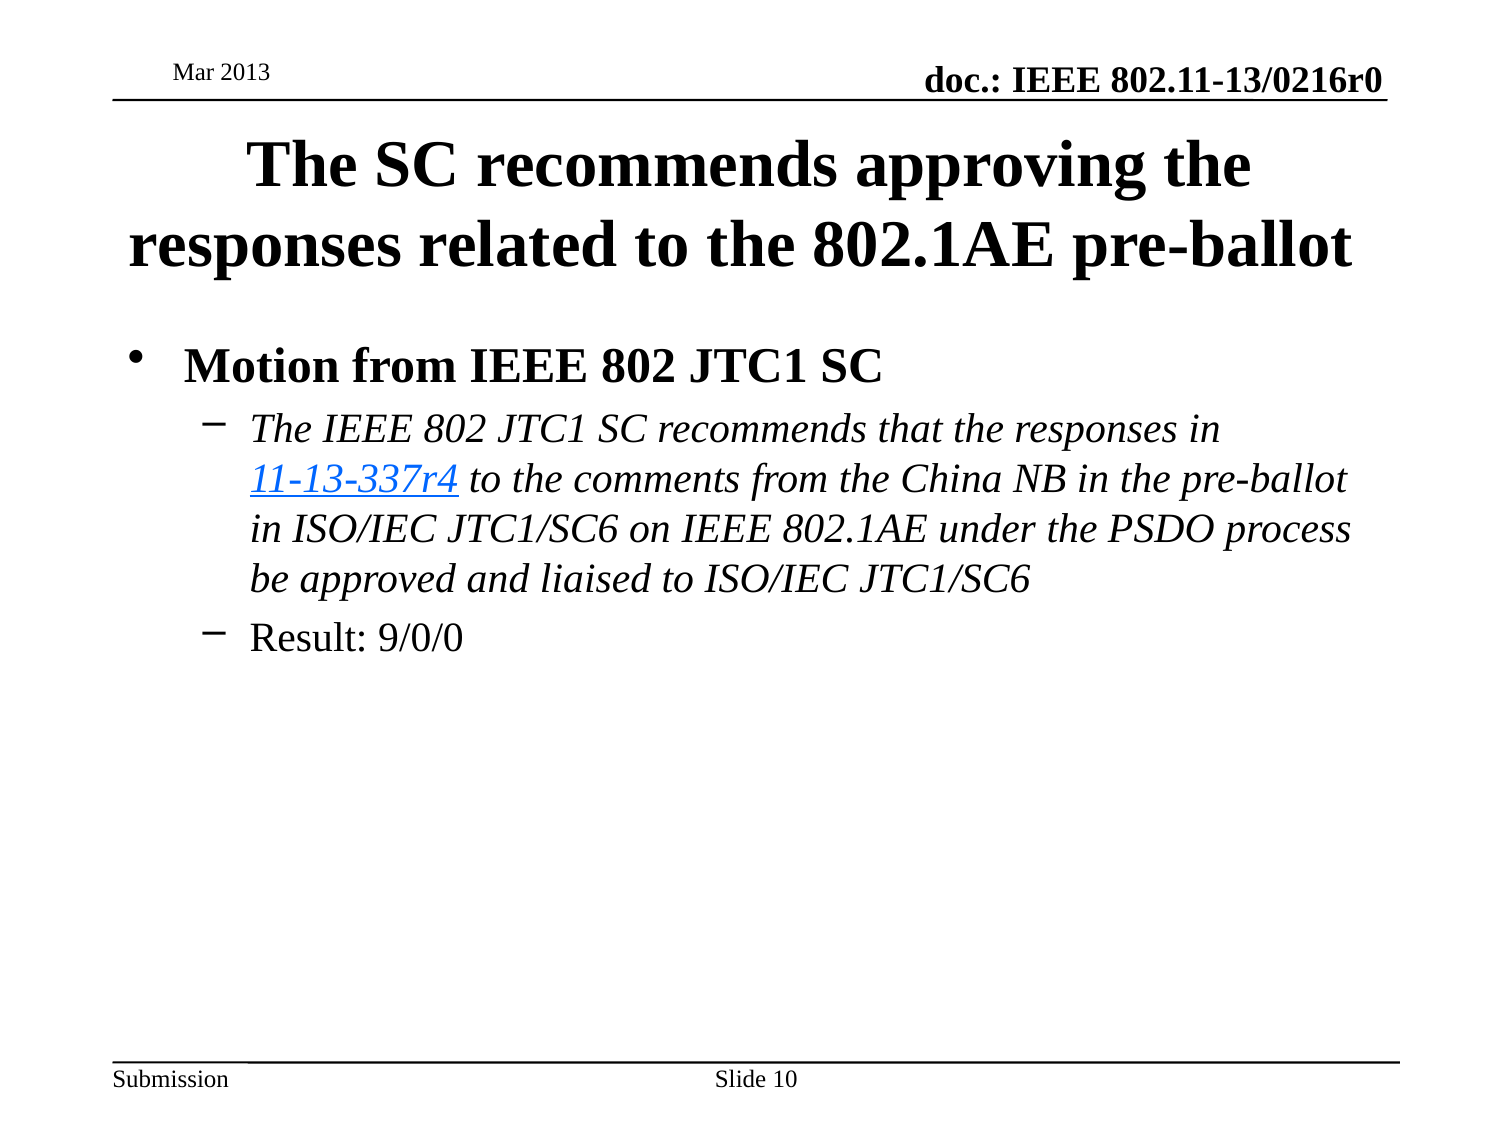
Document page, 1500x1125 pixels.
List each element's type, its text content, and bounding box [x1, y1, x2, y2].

title The SC recommends approving the responses related to the 802.1AE pre-ballot [112, 112, 1388, 288]
footer Mar 2013 [114, 54, 271, 101]
list Motion from IEEE 802 JTC1 SC The IEEE 802 JTC1 SC recommends that the responses in 11-13-337r4 to the comments from the China NB in the pre-ballot in ISO/IEC JTC1/SC6 on IEEE 802.1AE under the PSDO process be approved and liaised to ISO/IEC JTC1/SC6 Result: 9/0/0 [112, 324, 1388, 1000]
slide_number Slide 10 [712, 1061, 800, 1093]
